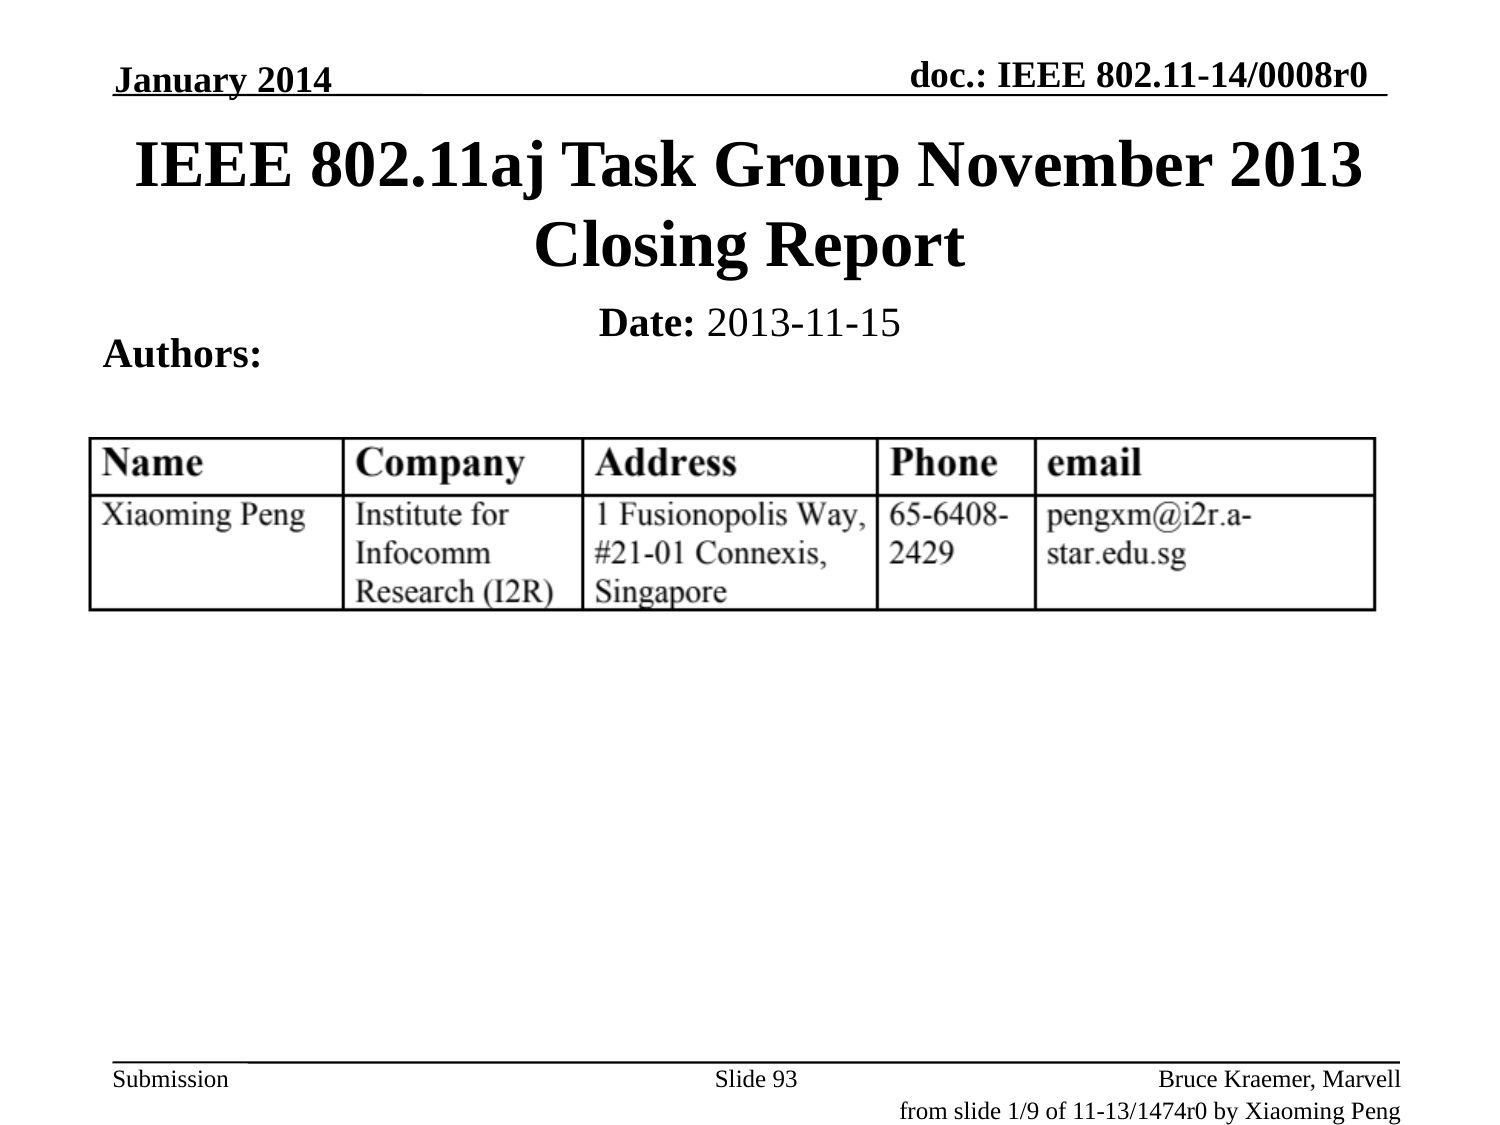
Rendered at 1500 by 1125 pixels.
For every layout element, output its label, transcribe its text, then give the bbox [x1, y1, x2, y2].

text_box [74, 437, 1398, 656]
text_box Date: 2013-11-15 [112, 288, 1388, 350]
text_box IEEE 802.11aj Task Group November 2013 Closing Report [112, 112, 1388, 288]
slide_number Slide 93 [712, 1062, 800, 1087]
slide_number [114, 54, 374, 100]
text_box Authors: [87, 318, 325, 381]
footer Bruce Kraemer, Marvell [975, 1062, 1402, 1087]
text_box from slide 1/9 of 11-13/1474r0 by Xiaoming Peng [343, 1087, 1417, 1125]
